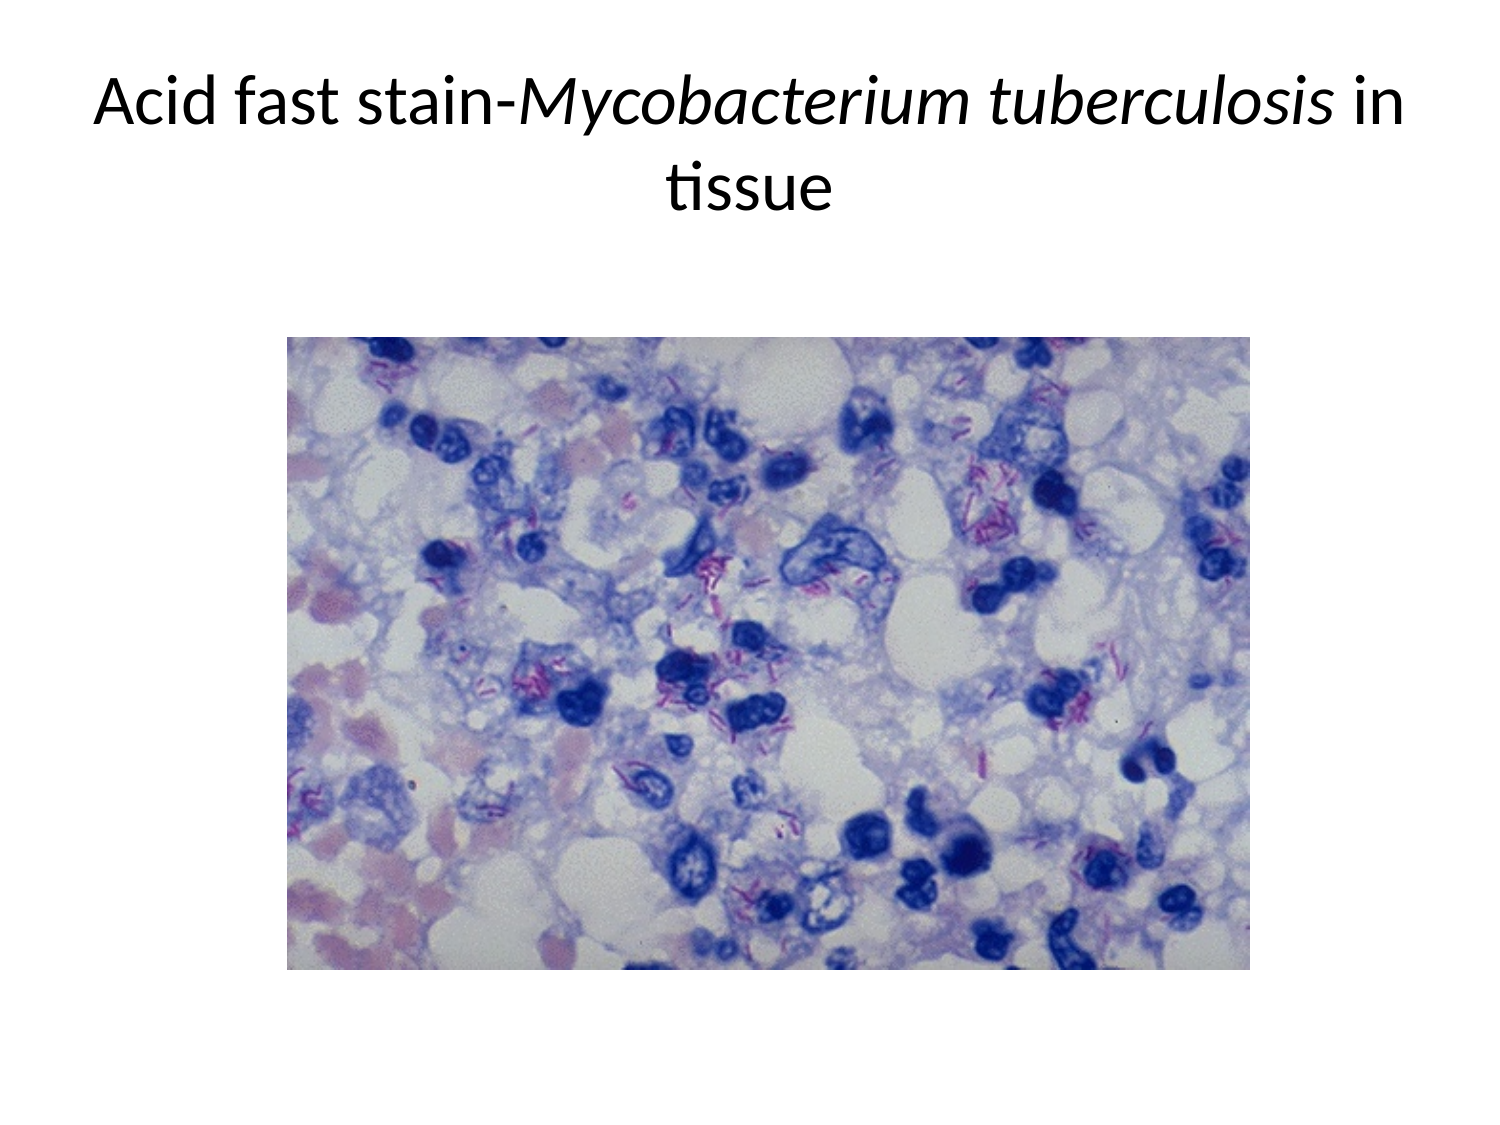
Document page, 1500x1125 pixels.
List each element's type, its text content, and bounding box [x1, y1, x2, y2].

picture [287, 337, 1251, 971]
title Acid fast stain-Mycobacterium tuberculosis in tissue [75, 45, 1425, 233]
